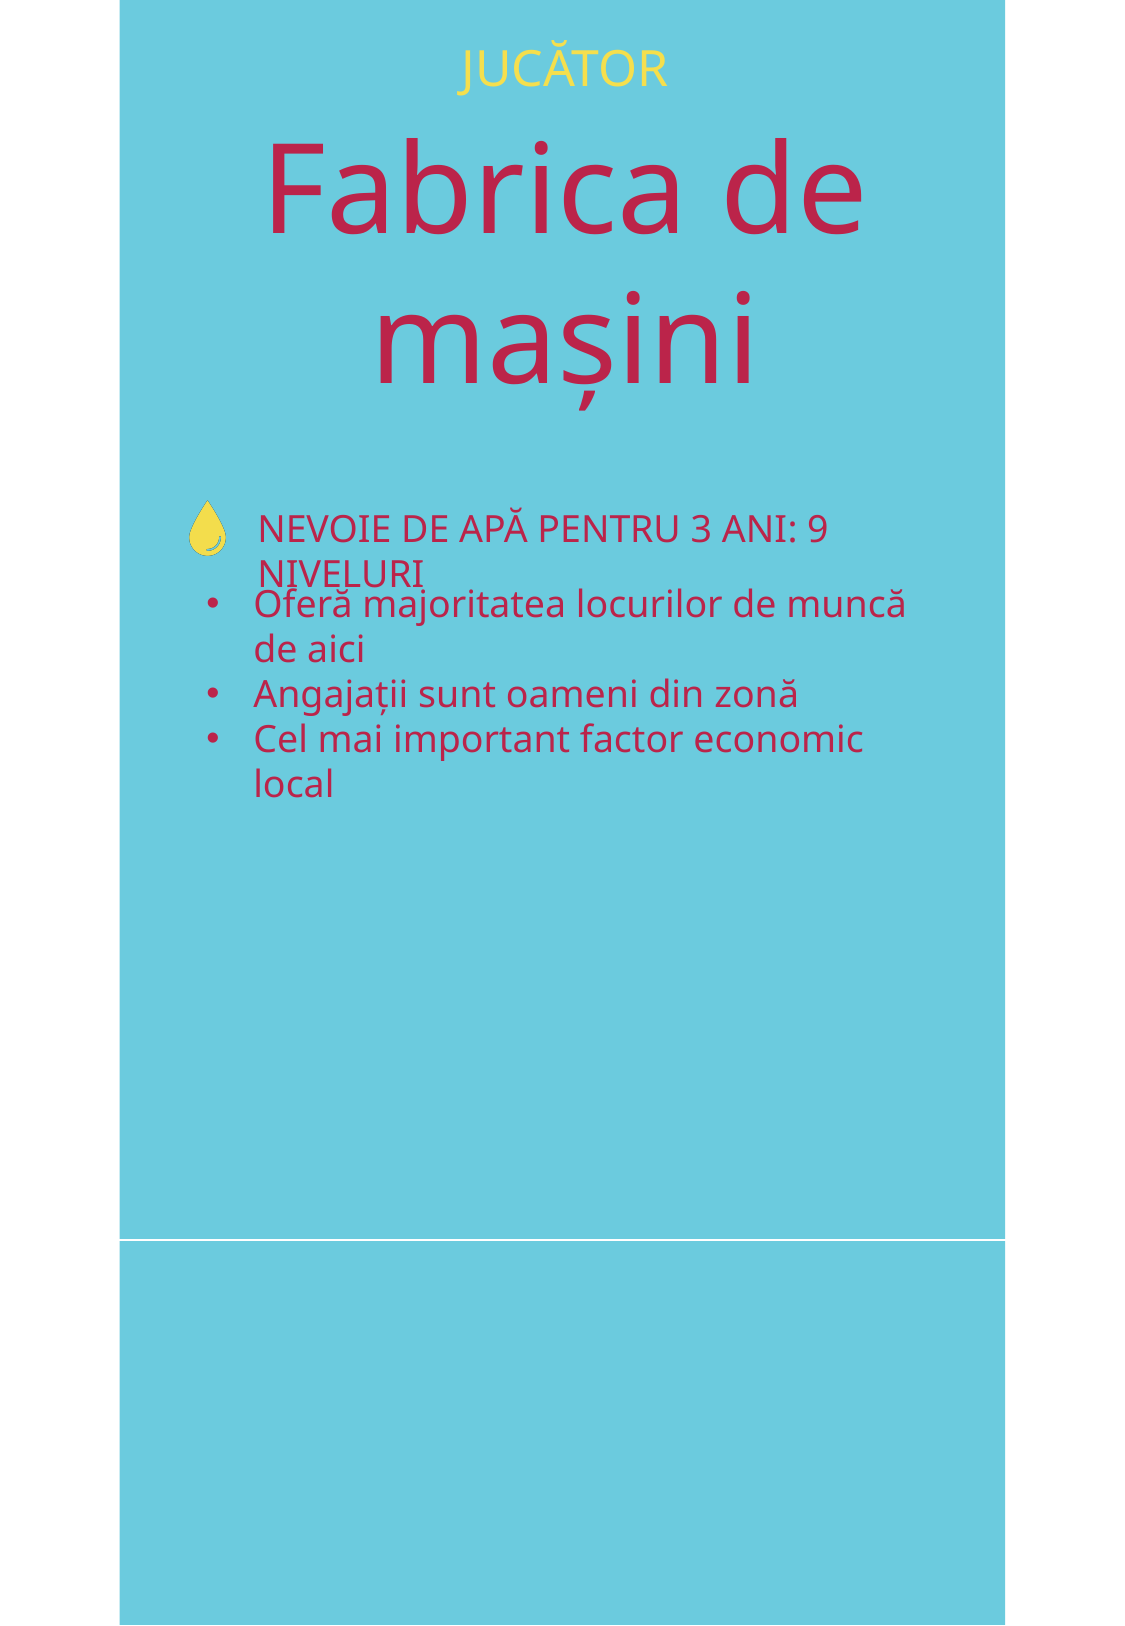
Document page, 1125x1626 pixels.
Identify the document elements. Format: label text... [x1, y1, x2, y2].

text_box [119, 1240, 1006, 1625]
text_box Oferă majoritatea locurilor de muncă de aici Angajații sunt oameni din zonă Cel mai important factor economic local [191, 572, 934, 858]
text_box NEVOIE DE APĂ PENTRU 3 ANI: 9 NIVELURI [242, 497, 972, 603]
picture [178, 498, 238, 558]
text_box [0, 0, 1125, 1240]
